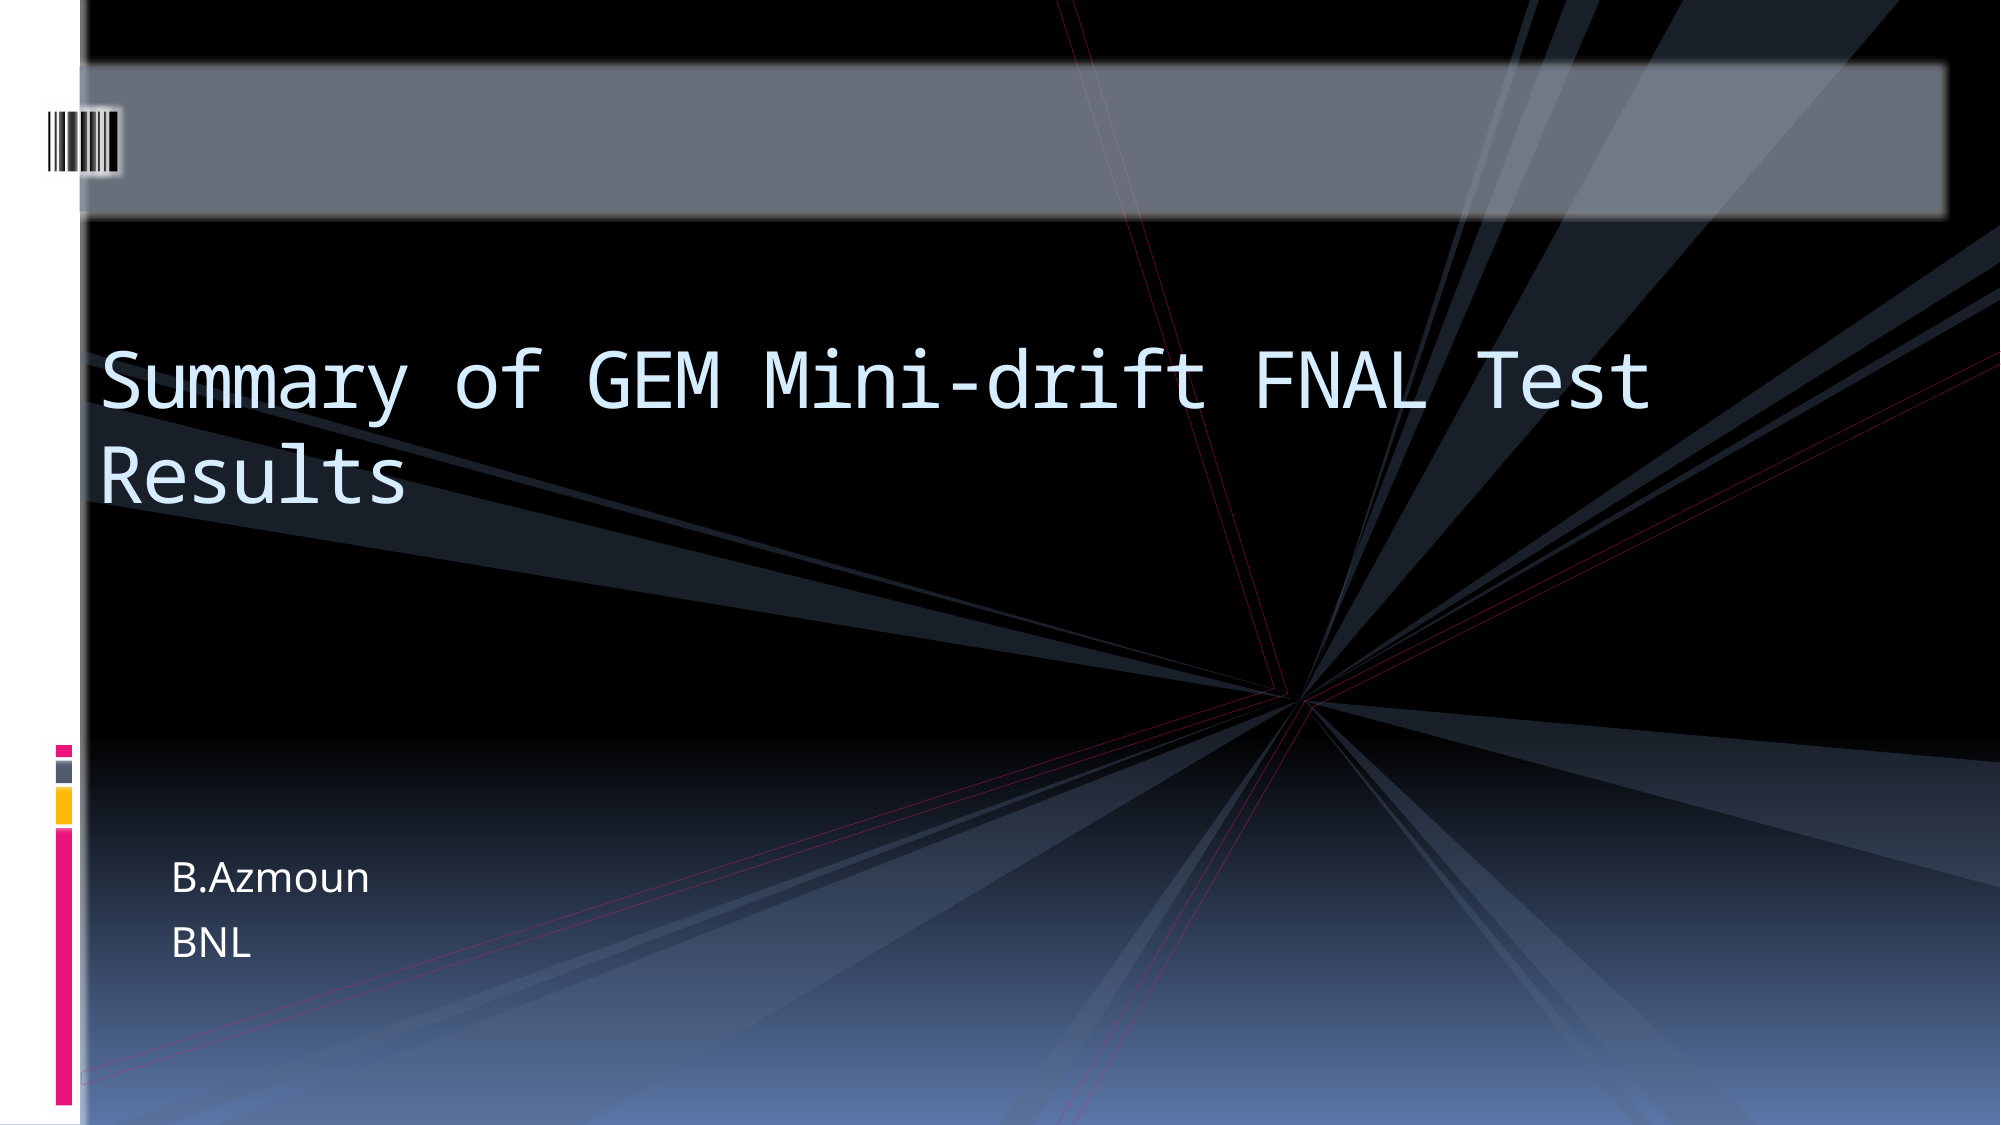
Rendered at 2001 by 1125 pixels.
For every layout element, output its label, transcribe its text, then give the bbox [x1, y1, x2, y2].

title Summary of GEM Mini-drift FNAL Test Results [82, 318, 1867, 447]
list B.Azmoun BNL [148, 843, 1399, 1004]
